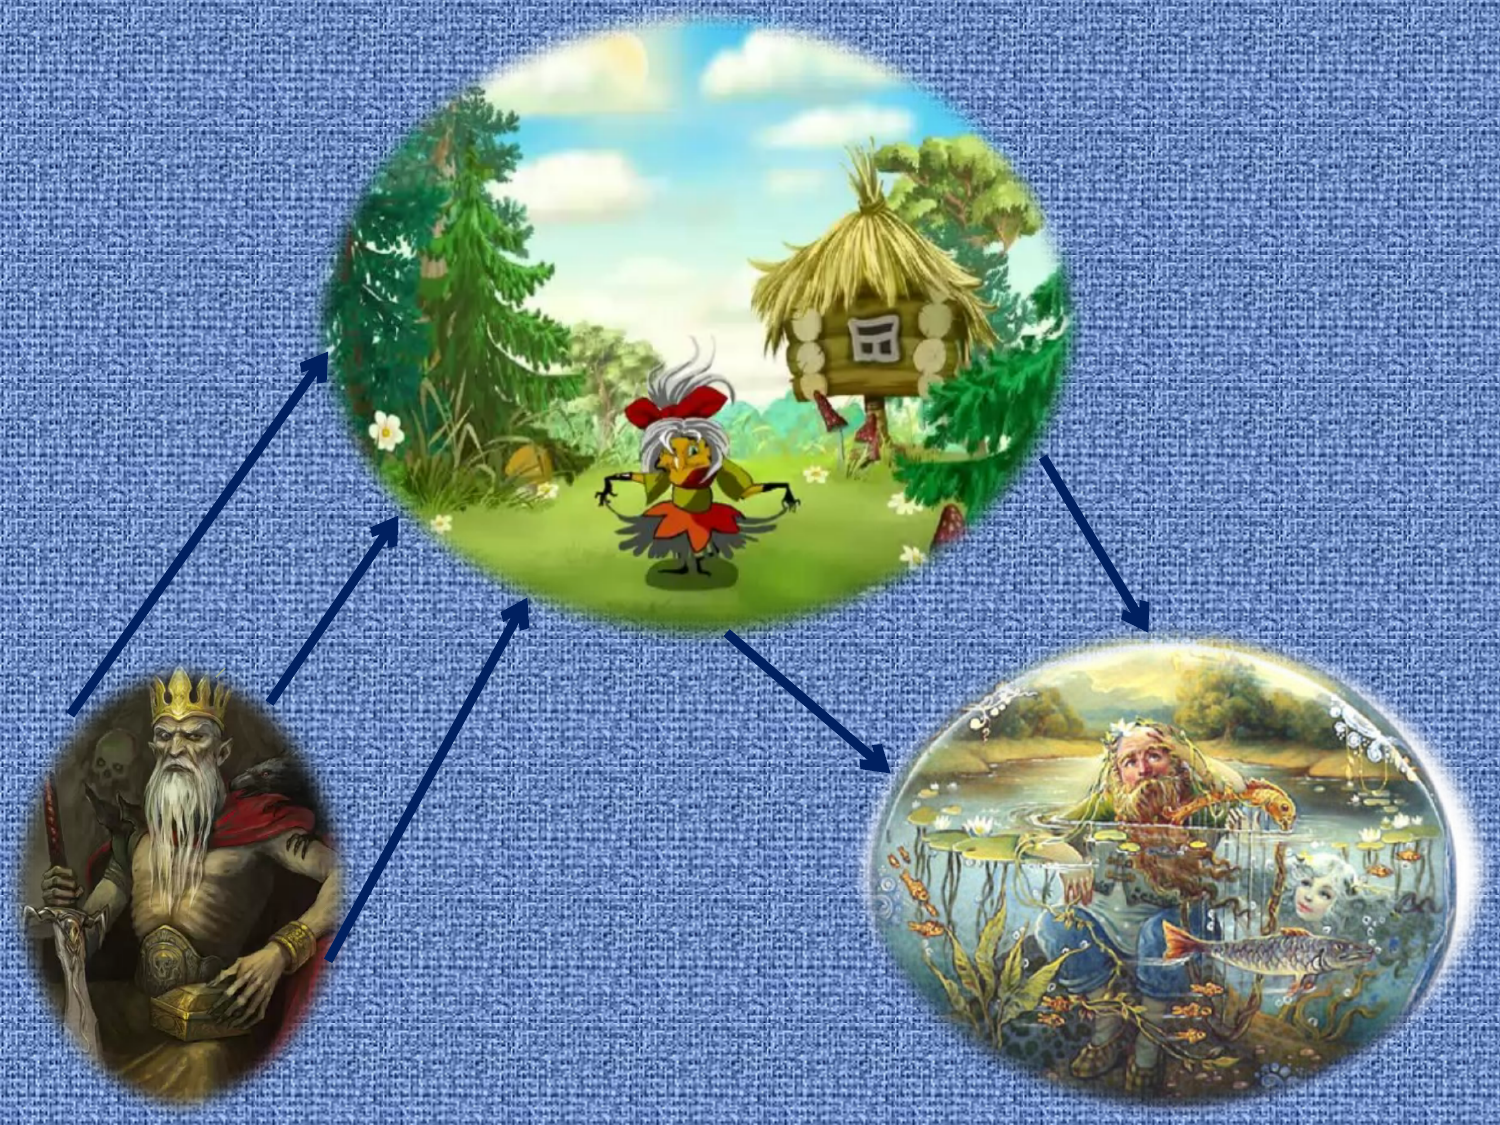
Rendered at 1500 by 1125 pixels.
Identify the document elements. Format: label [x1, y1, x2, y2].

text_box [1007, 491, 1184, 598]
picture [0, 0, 1500, 1125]
text_box [17, 403, 382, 663]
text_box [726, 632, 891, 774]
text_box [245, 679, 610, 880]
text_box [239, 544, 428, 675]
